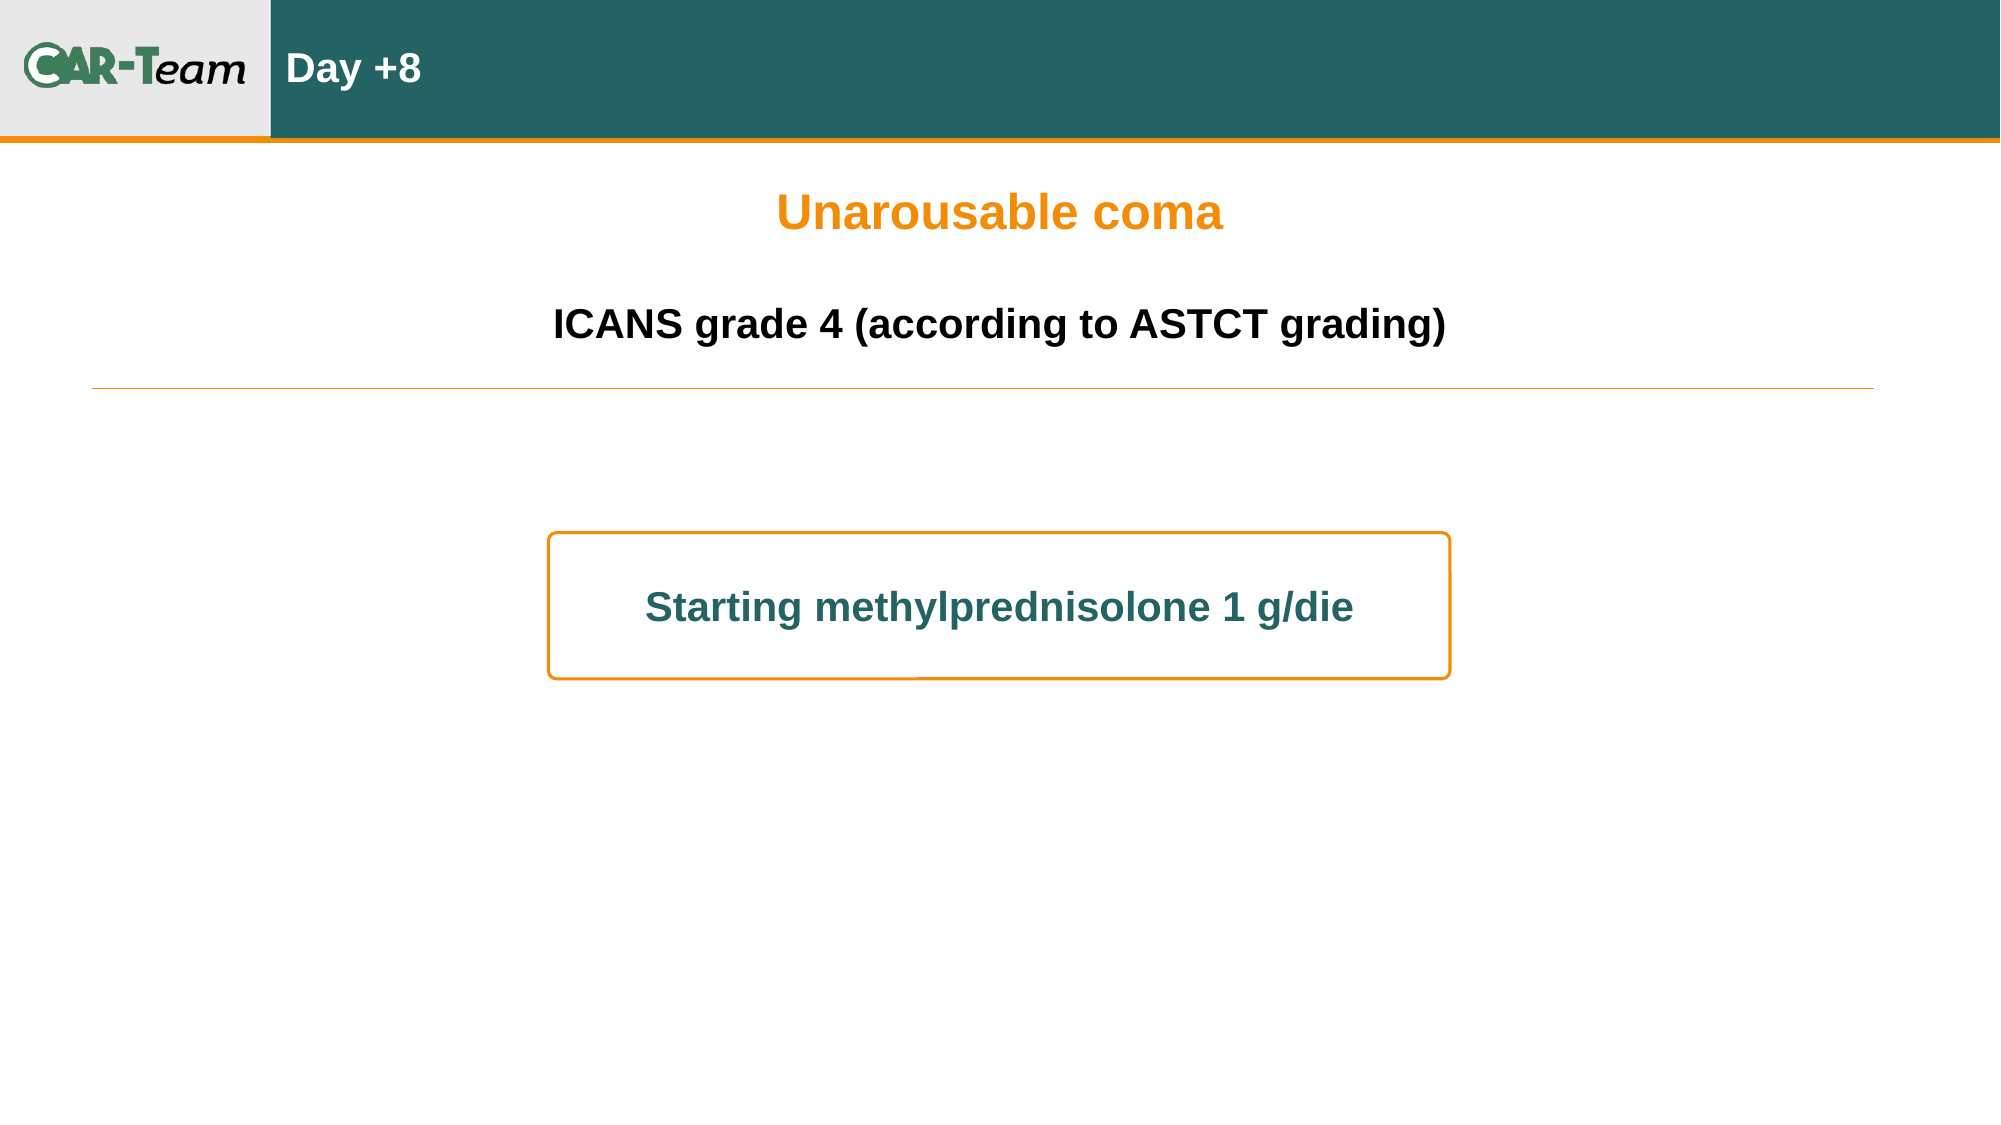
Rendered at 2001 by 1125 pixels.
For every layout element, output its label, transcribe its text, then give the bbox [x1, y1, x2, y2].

title Day +8 [270, 0, 1996, 139]
text_box Unarousable coma [761, 171, 1239, 247]
text_box [547, 531, 1452, 680]
picture [24, 42, 245, 88]
text_box ICANS grade 4 (according to ASTCT grading) [538, 289, 1462, 355]
